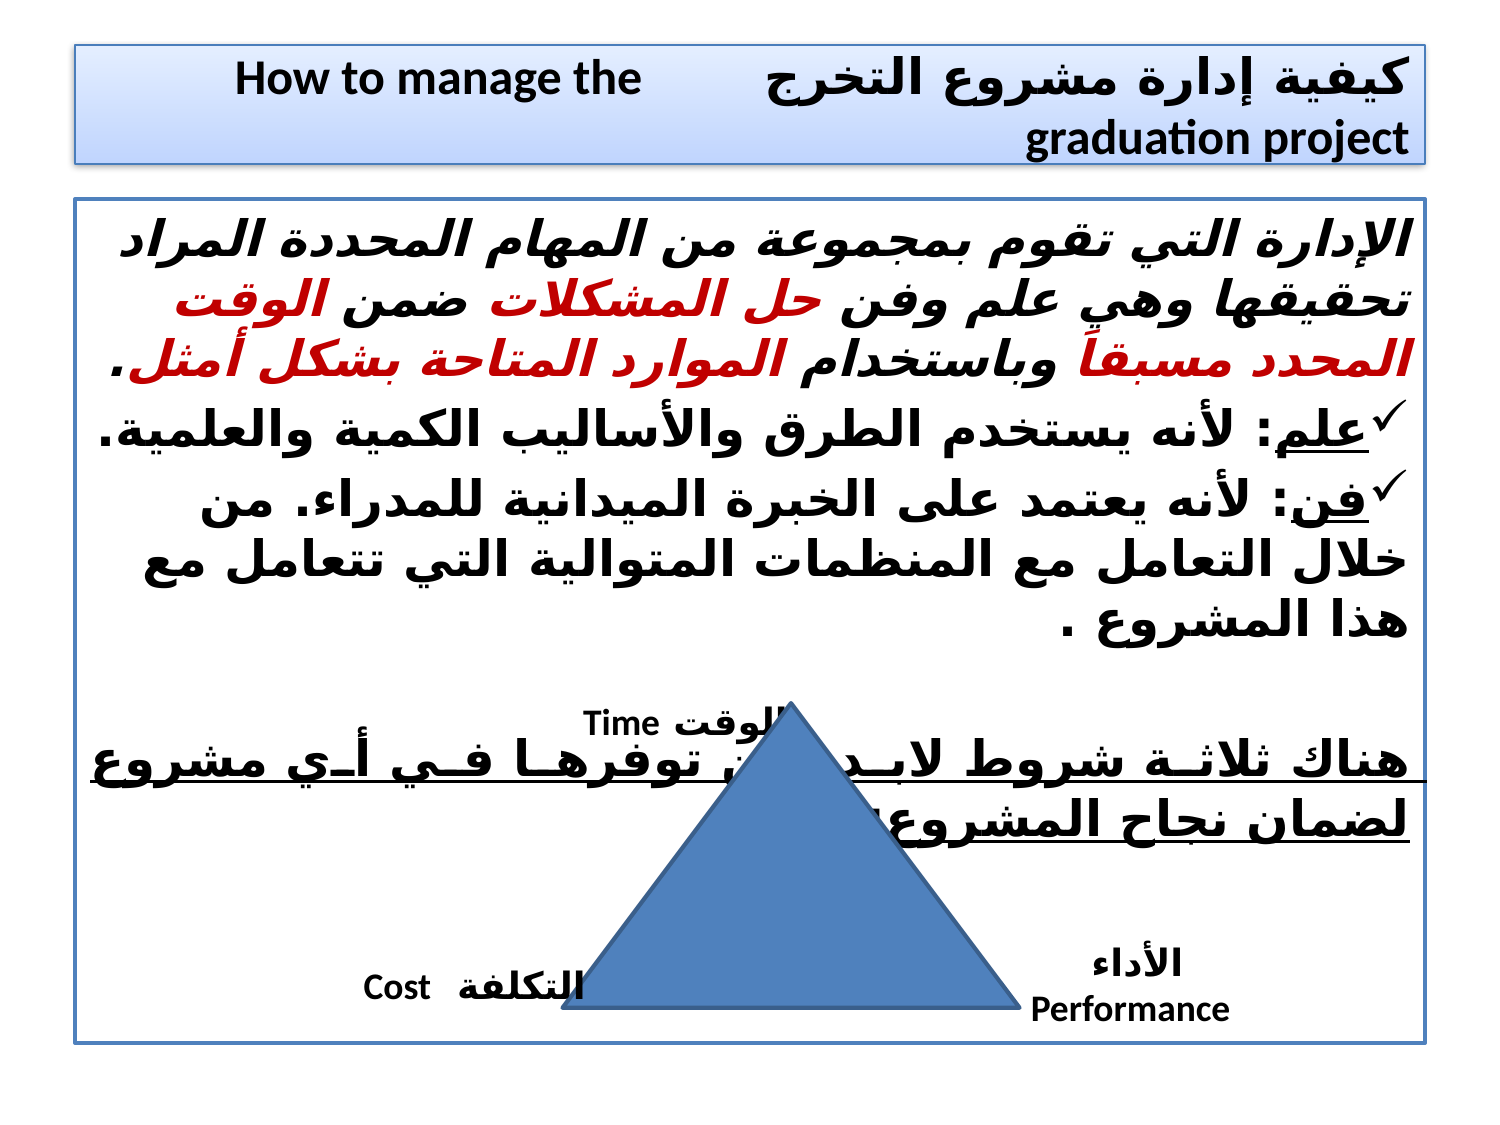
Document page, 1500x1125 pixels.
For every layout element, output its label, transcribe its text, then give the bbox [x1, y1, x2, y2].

text_box الوقت Time [549, 666, 822, 775]
text_box الأداء Performance [994, 935, 1268, 1033]
text_box التكلفة Cost [338, 935, 611, 1033]
list الإدارة التي تقوم بمجموعة من المهام المحددة المراد تحقيقها وهي علم وفن حل المشكلات ضمن الوقت المحدد مسبقاَ وباستخدام الموارد المتاحة بشكل أمثل. علم: لأنه يستخدم الطرق والأساليب الكمية والعلمية. فن: لأنه يعتمد على الخبرة الميدانية للمدراء. من خلال التعامل مع المنظمات المتوالية التي تتعامل مع هذا المشروع . هناك ثلاثة شروط لابد من توفرها في أي مشروع لضمان نجاح المشروع: [73, 197, 1427, 1045]
title كيفية إدارة مشروع التخرج How to manage the graduation project [74, 44, 1426, 165]
text_box [611, 701, 994, 1010]
